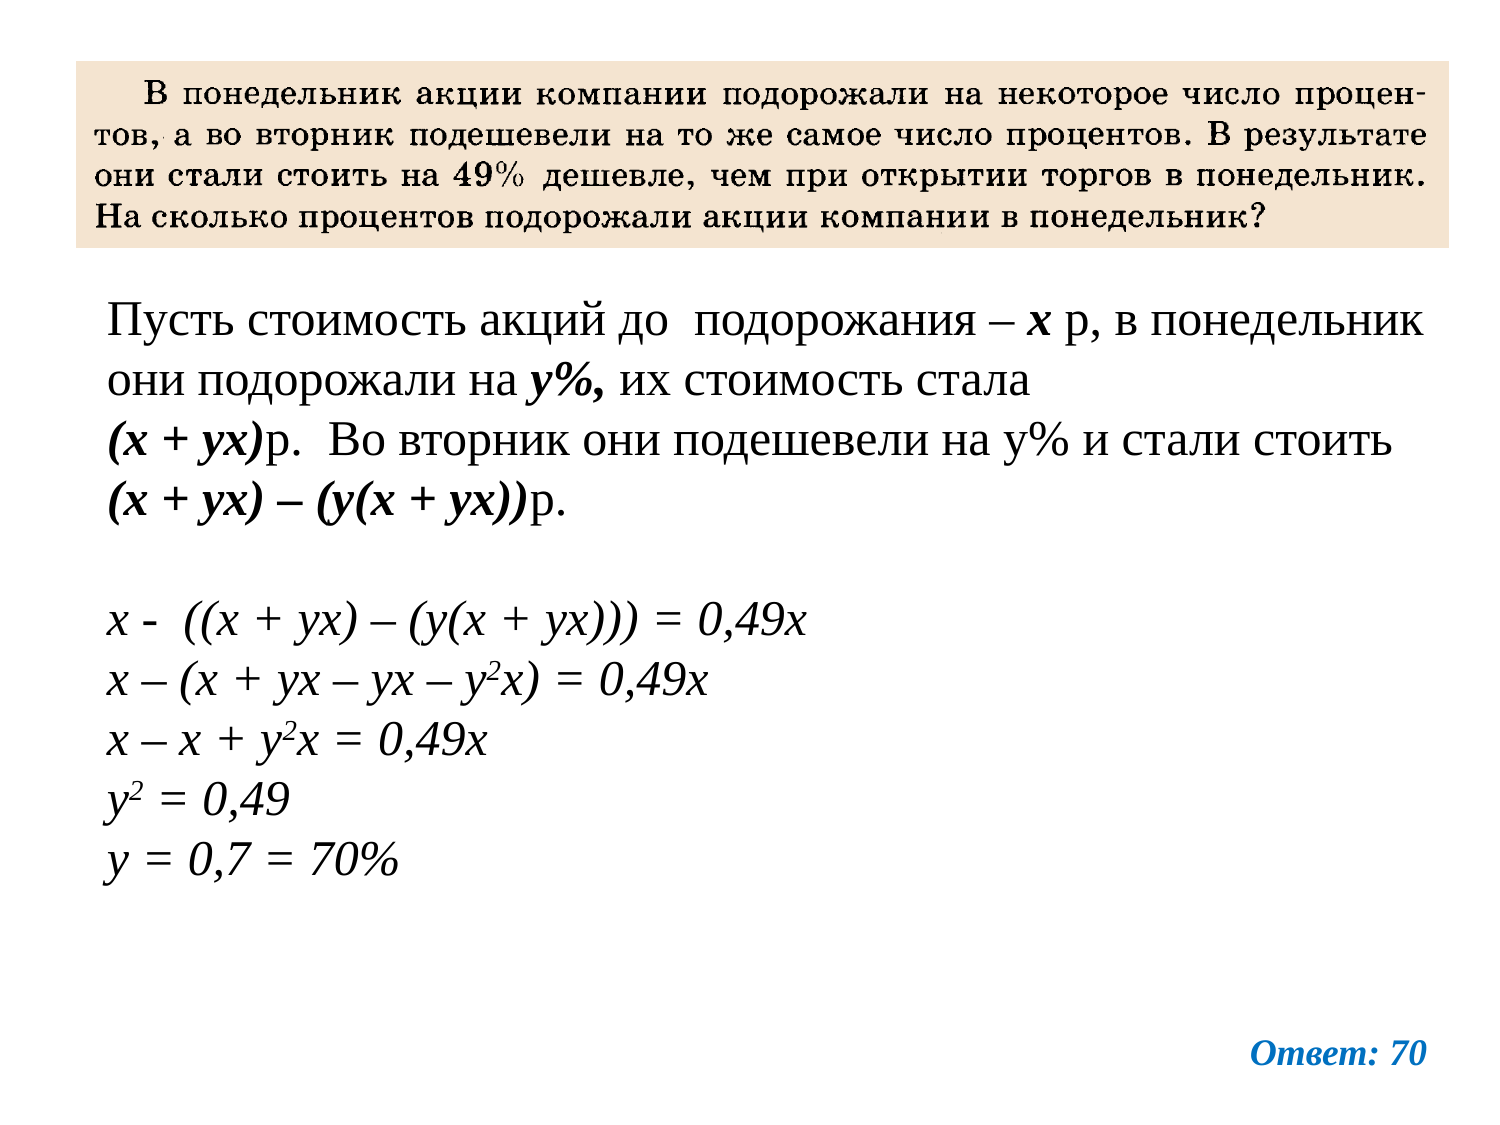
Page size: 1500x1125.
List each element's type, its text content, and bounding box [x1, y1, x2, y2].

picture [76, 61, 1449, 248]
text_box Пусть стоимость акций до подорожания – х р, в понедельник они подорожали на у%, их стоимость стала (х + ух)р. Во вторник они подешевели на у% и стали стоить (х + ух) – (у(х + ух))р. х - ((х + ух) – (у(х + ух))) = 0,49х х – (х + ух – ух – у2х) = 0,49х х – х + у2х = 0,49х у2 = 0,49 у = 0,7 = 70% [92, 278, 1444, 893]
text_box Ответ: 70 [1234, 1020, 1443, 1081]
